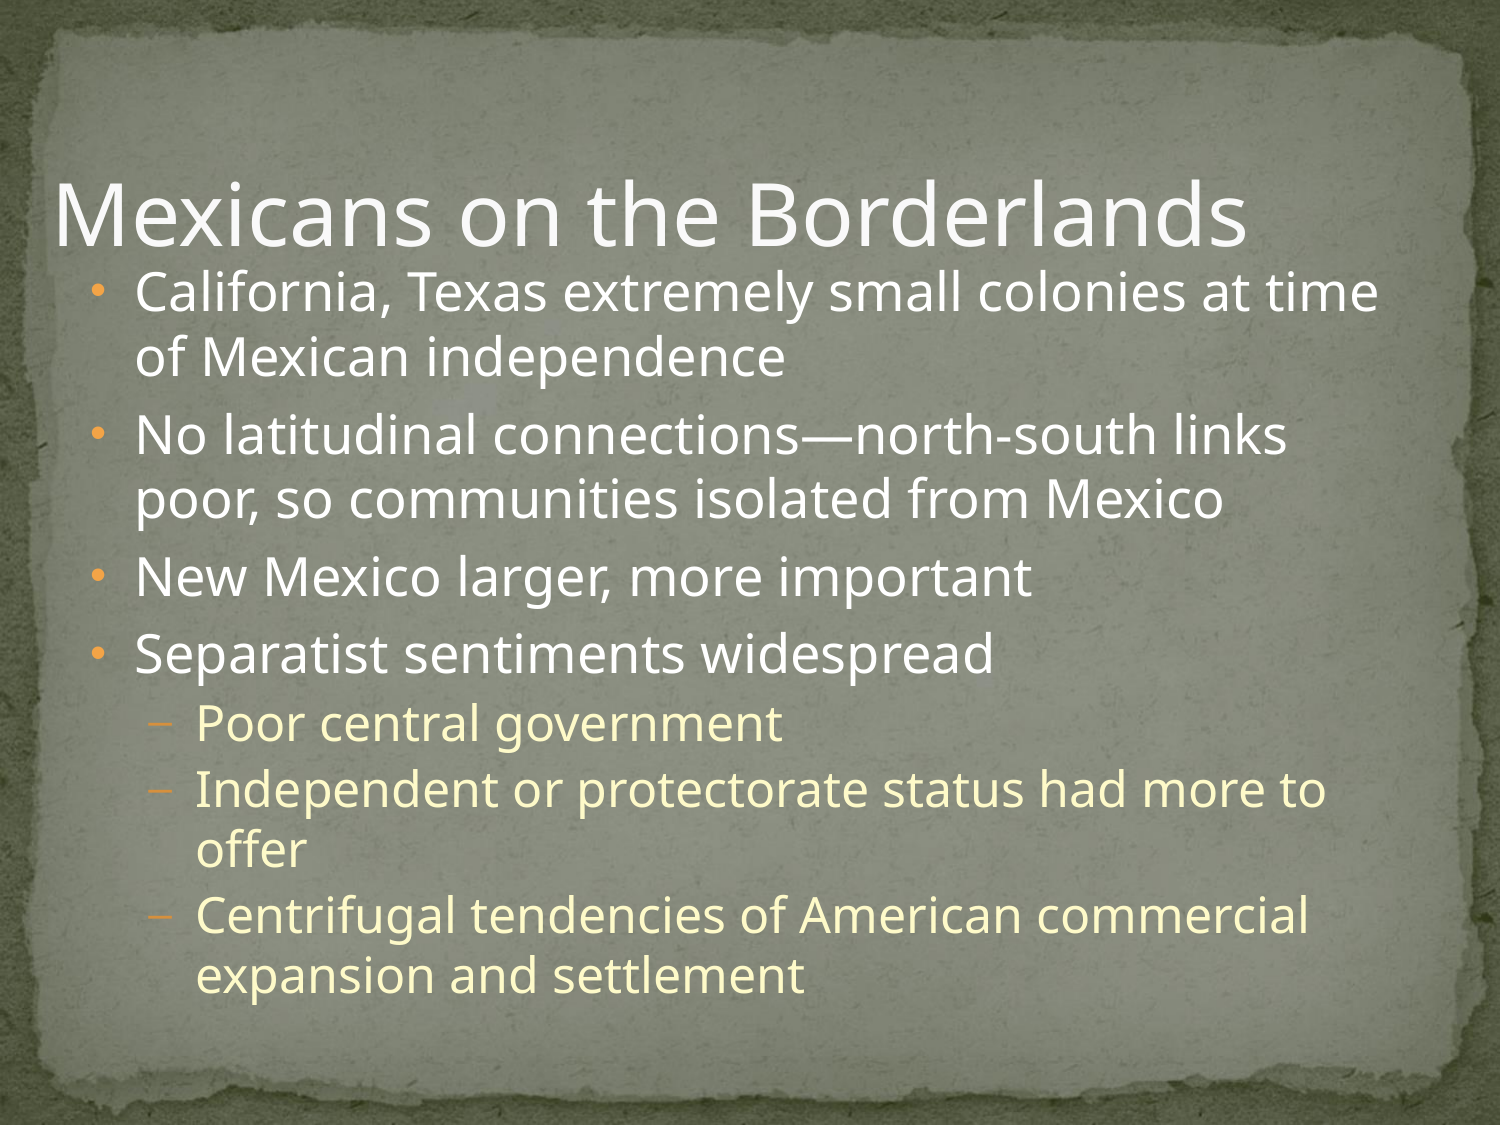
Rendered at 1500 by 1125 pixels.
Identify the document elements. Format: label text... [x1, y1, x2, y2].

picture [0, 0, 1500, 1125]
list California, Texas extremely small colonies at time of Mexican independence No latitudinal connections—north-south links poor, so communities isolated from Mexico New Mexico larger, more important Separatist sentiments widespread Poor central government Independent or protectorate status had more to offer Centrifugal tendencies of American commercial expansion and settlement [75, 272, 1425, 1000]
title Mexicans on the Borderlands [36, 24, 1425, 272]
